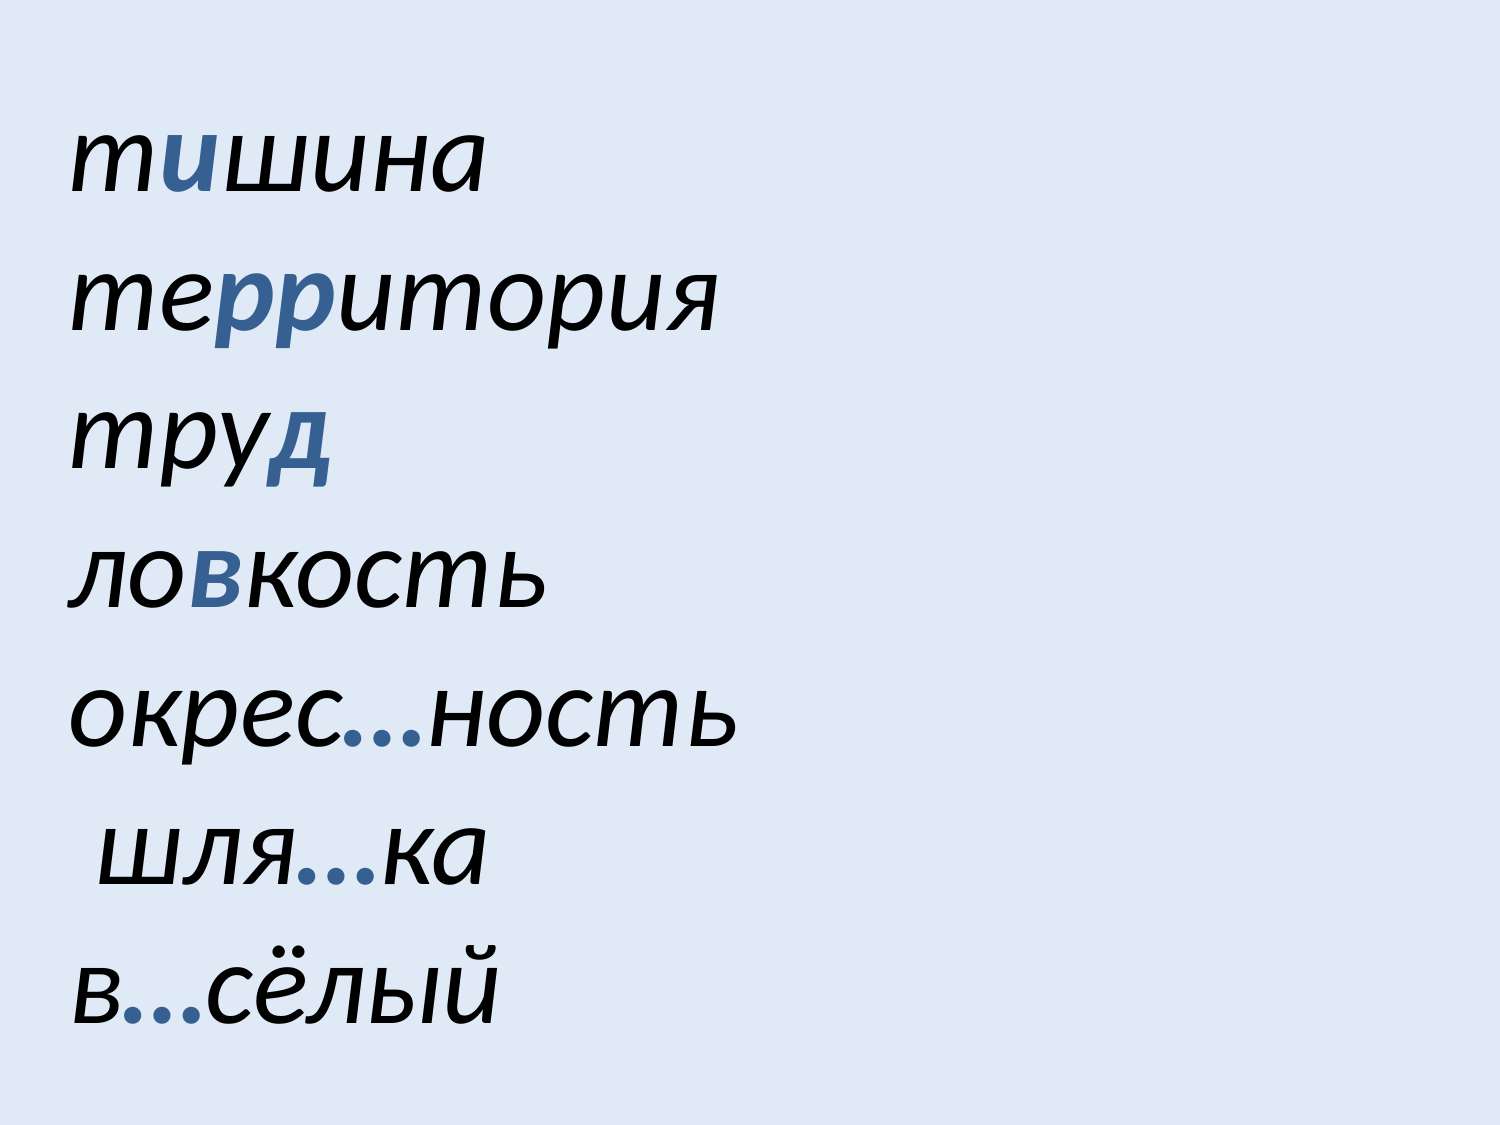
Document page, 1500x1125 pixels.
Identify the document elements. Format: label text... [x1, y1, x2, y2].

title тишина территория труд ловкость окрес…ность шля…ка в…сёлый [53, 66, 1404, 1057]
